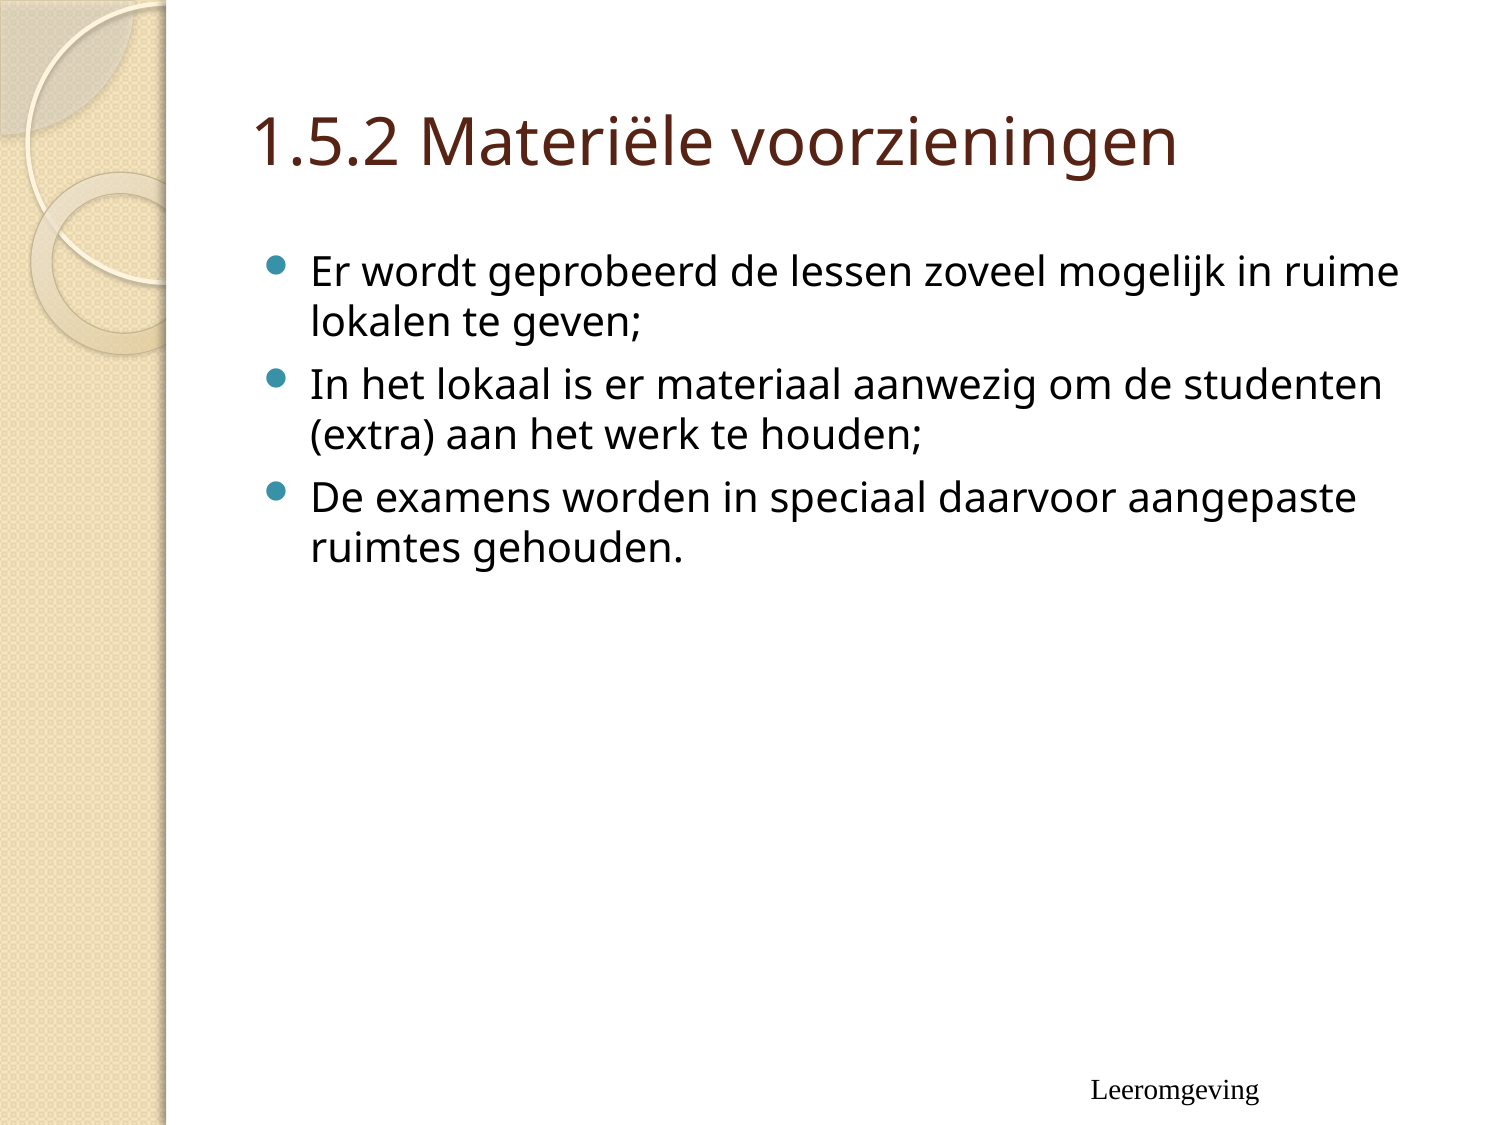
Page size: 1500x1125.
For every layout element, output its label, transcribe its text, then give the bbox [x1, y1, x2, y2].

title 1.5.2 Materiële voorzieningen [235, 45, 1466, 233]
footer Leeromgeving [937, 1034, 1413, 1113]
list Er wordt geprobeerd de lessen zoveel mogelijk in ruime lokalen te geven; In het lokaal is er materiaal aanwezig om de studenten (extra) aan het werk te houden; De examens worden in speciaal daarvoor aangepaste ruimtes gehouden. [235, 237, 1466, 1025]
